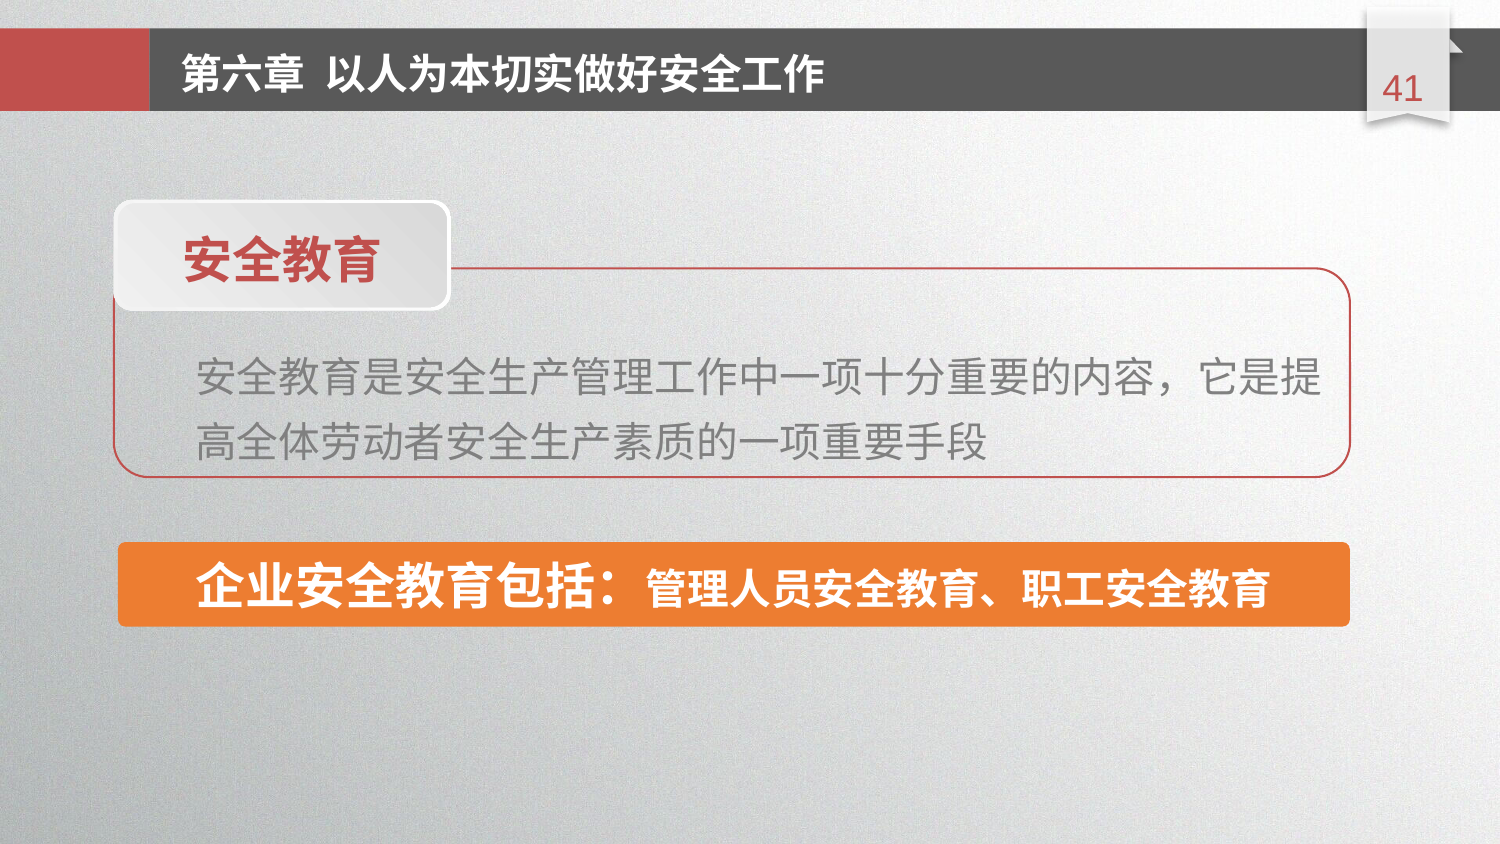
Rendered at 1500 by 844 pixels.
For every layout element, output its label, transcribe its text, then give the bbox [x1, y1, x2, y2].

text_box [112, 267, 1352, 479]
picture [0, 0, 1500, 28]
picture [0, 111, 1500, 844]
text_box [113, 199, 452, 311]
text_box 企业安全教育包括：管理人员安全教育、职工安全教育 [116, 540, 1351, 628]
text_box 第六章 以人为本切实做好安全工作 [165, 40, 1030, 106]
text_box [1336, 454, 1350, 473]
